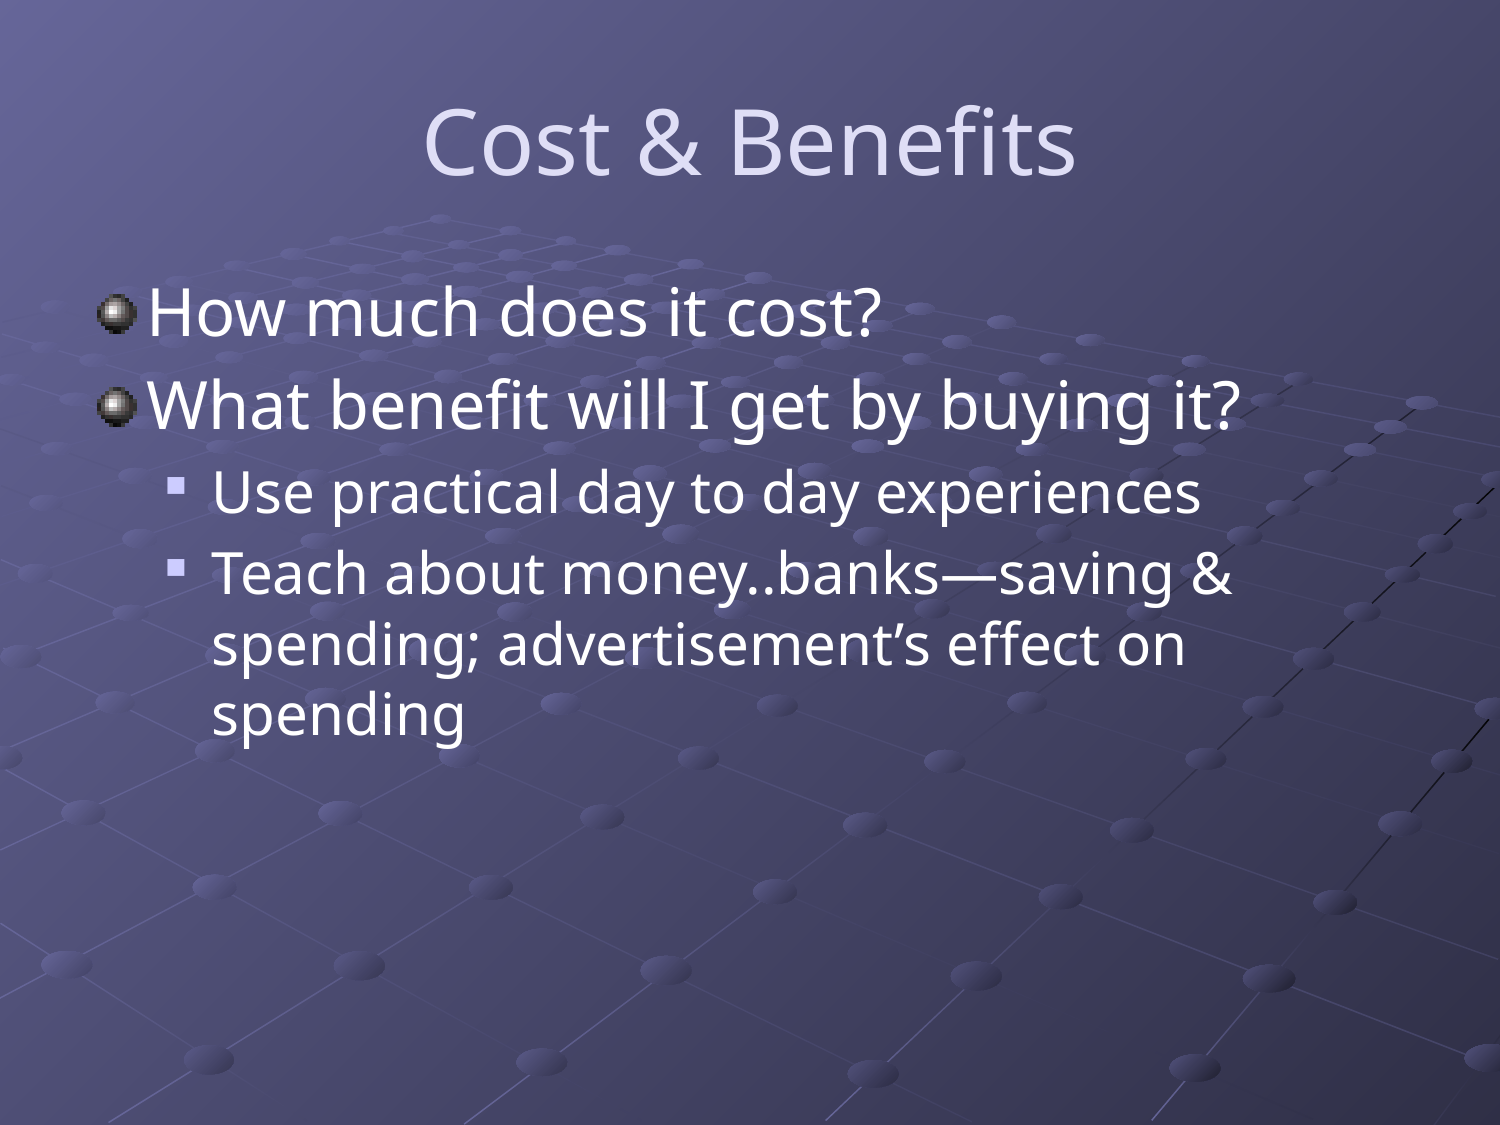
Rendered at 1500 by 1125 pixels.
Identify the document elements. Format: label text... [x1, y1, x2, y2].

picture [90, 286, 137, 334]
title Cost & Benefits [74, 44, 1426, 233]
picture [90, 379, 137, 427]
list How much does it cost? What benefit will I get by buying it? Use practical day to day experiences Teach about money..banks—saving & spending; advertisement’s effect on spending [74, 262, 1426, 853]
